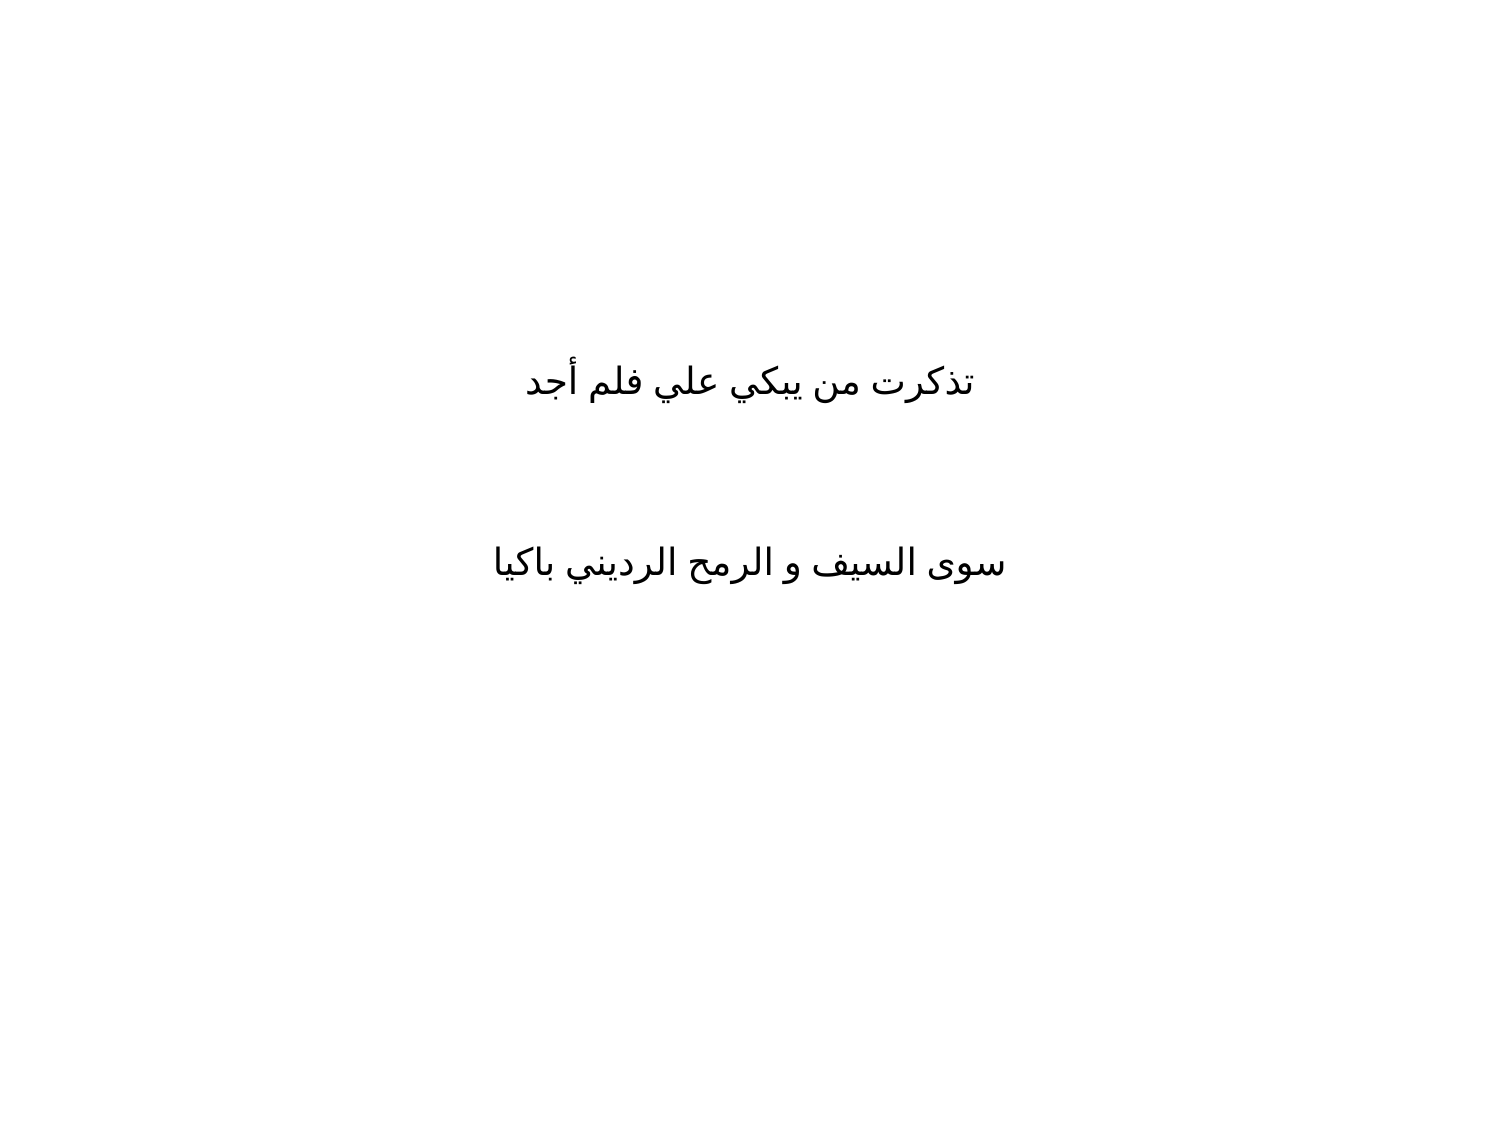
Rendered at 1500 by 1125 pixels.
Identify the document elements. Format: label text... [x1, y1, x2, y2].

title تذكرت من يبكي علي فلم أجد سوى السيف و الرمح الرديني باكيا [112, 349, 1388, 591]
